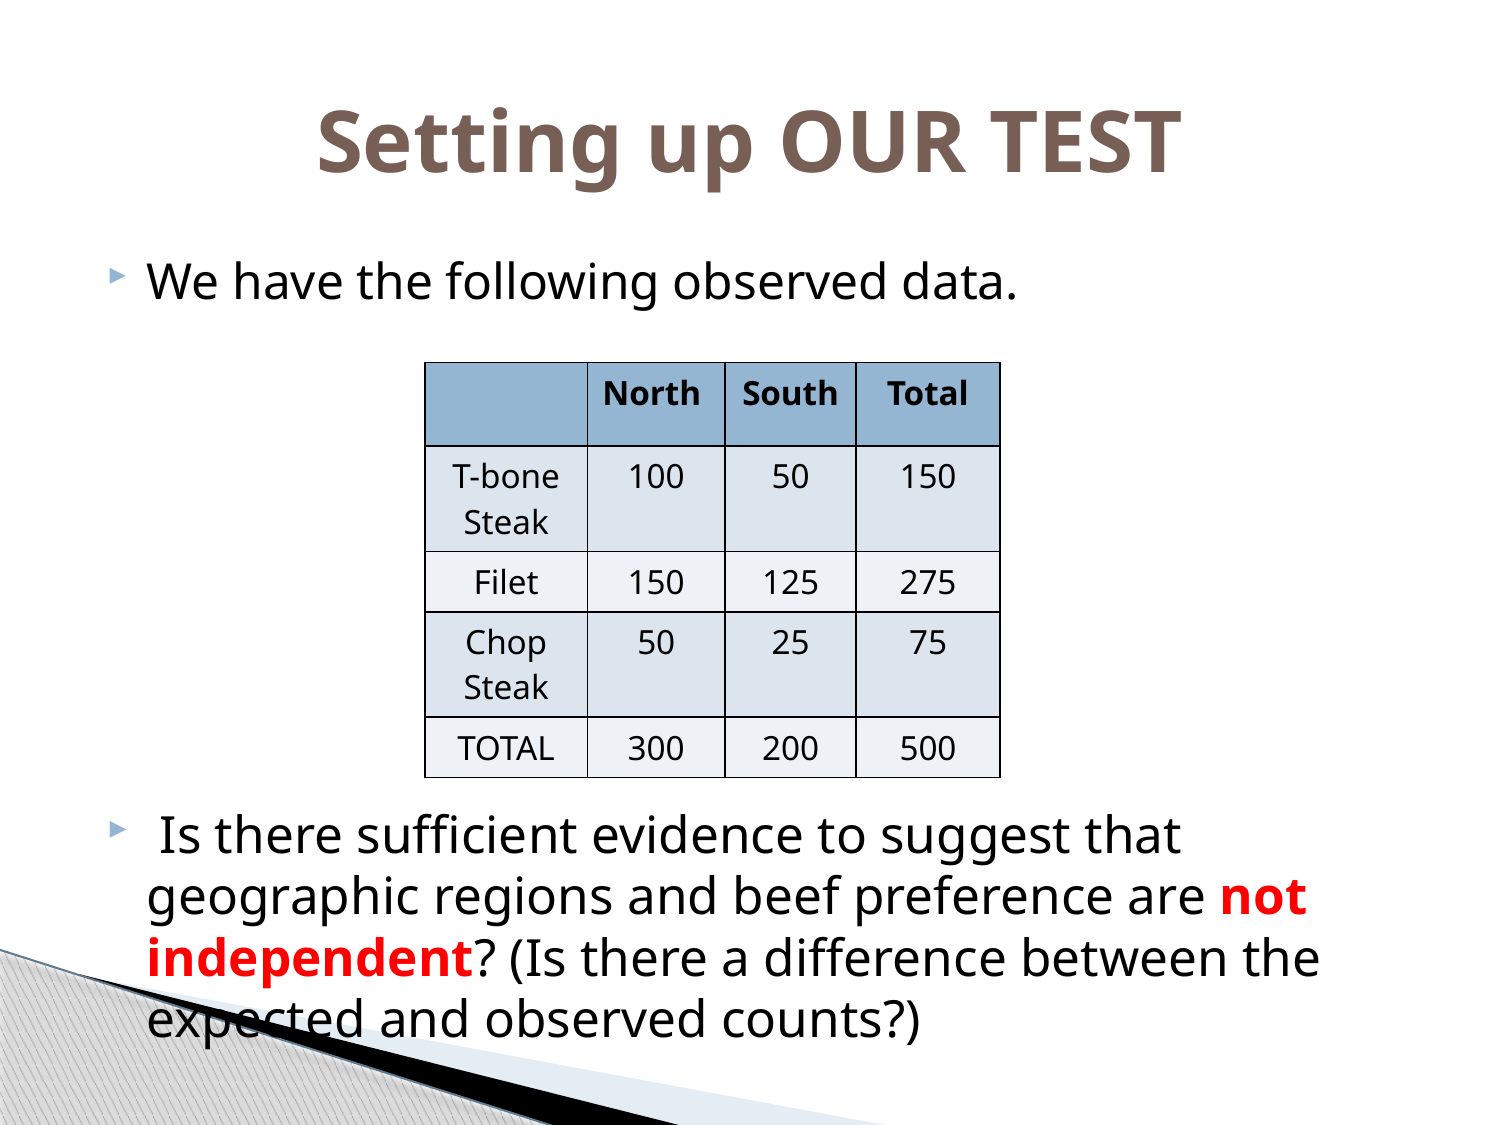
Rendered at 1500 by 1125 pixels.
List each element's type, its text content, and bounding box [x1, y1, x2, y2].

table_cell 100 [588, 447, 724, 551]
table_cell T-bone Steak [426, 447, 587, 551]
table_cell 200 [726, 718, 855, 777]
list We have the following observed data. Is there sufficient evidence to suggest that geographic regions and beef preference are not independent? (Is there a difference between the expected and observed counts?) [75, 243, 1425, 1063]
table_cell 300 [588, 718, 724, 777]
table_cell 150 [588, 552, 724, 611]
table_cell 50 [588, 613, 724, 716]
table_cell 50 [726, 447, 855, 551]
table_cell 125 [726, 552, 855, 611]
table_header Total [857, 363, 999, 445]
table_cell 75 [857, 613, 999, 716]
table_cell 25 [726, 613, 855, 716]
table_cell Filet [426, 552, 587, 611]
table_cell Chop Steak [426, 613, 587, 716]
title Setting up OUR TEST [75, 45, 1425, 233]
table_header South [726, 363, 855, 445]
table_cell TOTAL [426, 718, 587, 777]
table_cell 500 [857, 718, 999, 777]
table_cell 150 [857, 447, 999, 551]
table_cell 275 [857, 552, 999, 611]
table_header [426, 363, 587, 445]
table_header North [588, 363, 724, 445]
